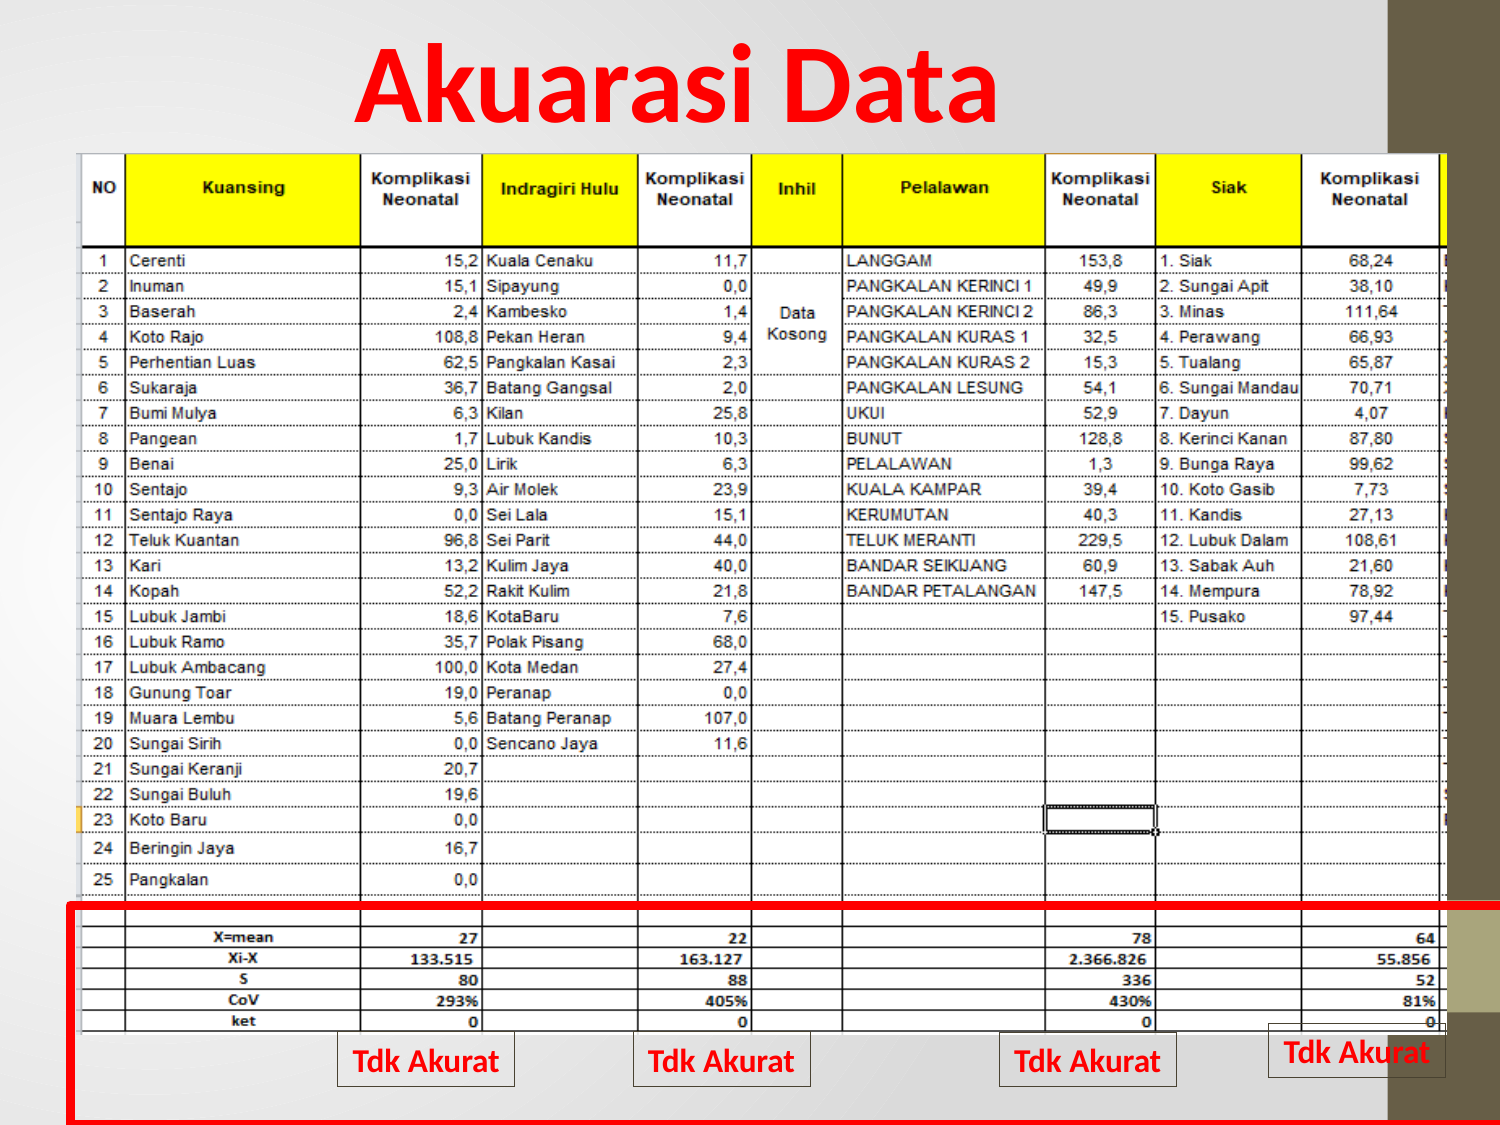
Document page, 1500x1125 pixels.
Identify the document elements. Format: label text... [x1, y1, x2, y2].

text_box [68, 903, 1500, 1125]
text_box Akuarasi Data [339, 2, 1017, 146]
text_box Tdk Akurat [1268, 1043, 1446, 1078]
text_box Tdk Akurat [337, 1043, 515, 1087]
text_box Tdk Akurat [999, 1043, 1177, 1087]
picture [76, 153, 1448, 1036]
text_box Tdk Akurat [633, 1043, 811, 1087]
